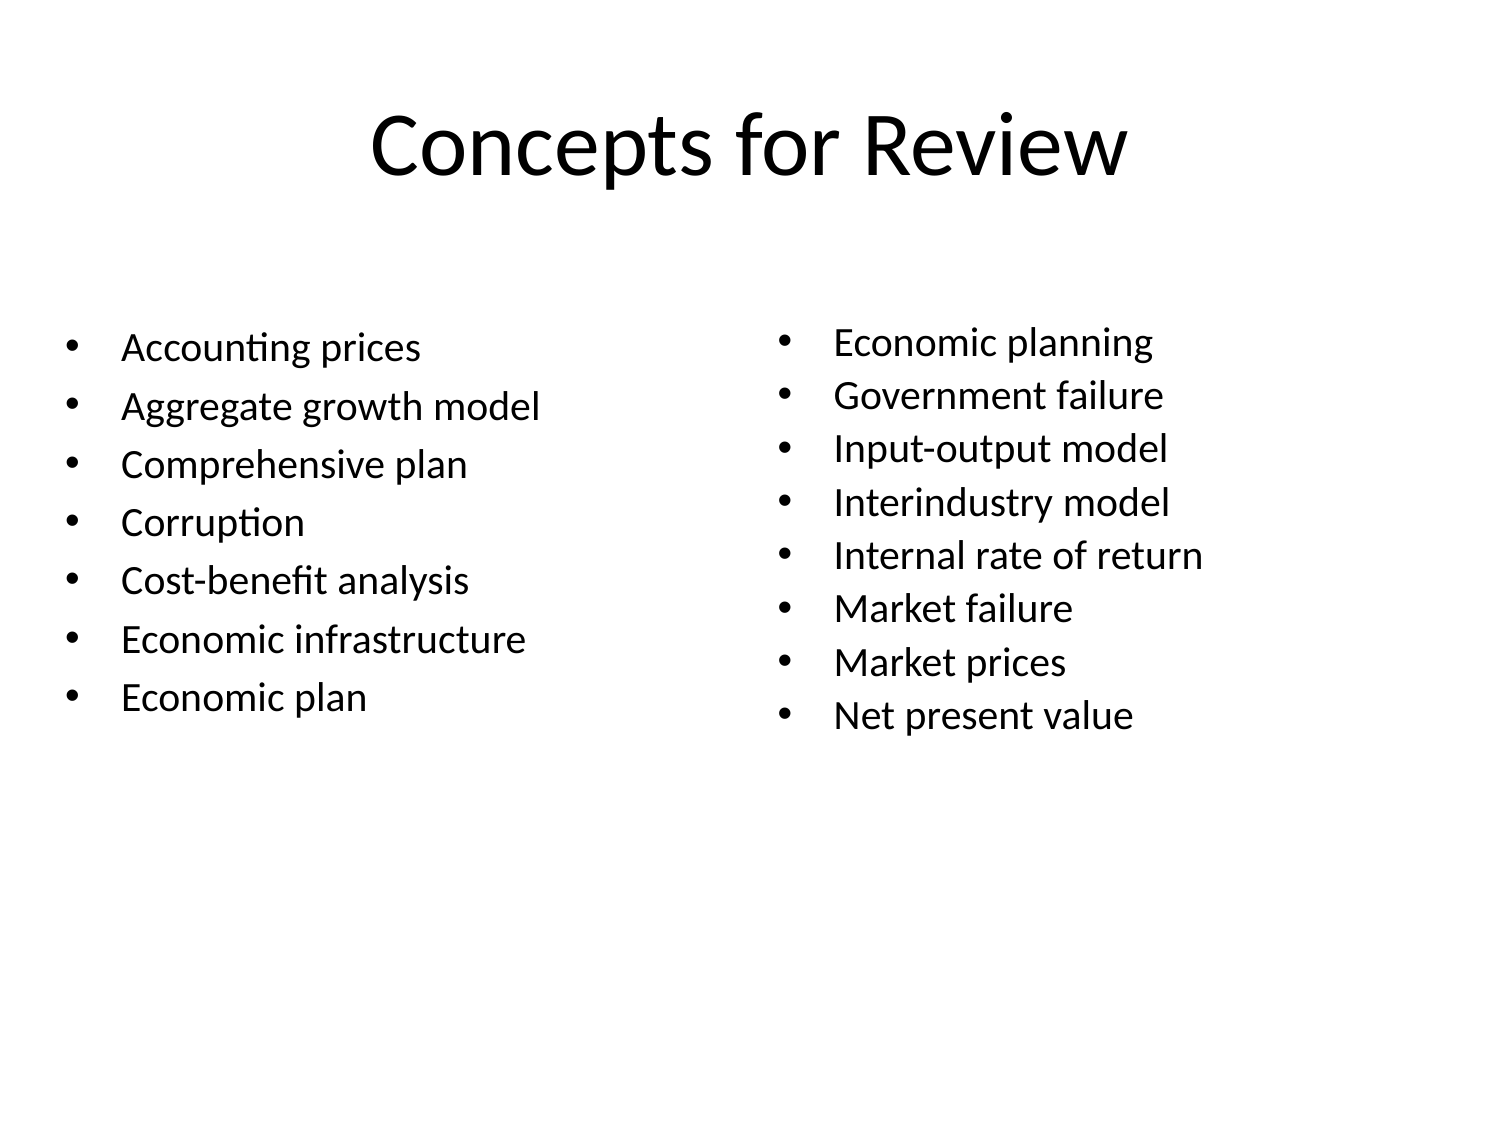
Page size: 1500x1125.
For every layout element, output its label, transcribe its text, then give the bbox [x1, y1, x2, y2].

list Economic planning Government failure Input-output model Interindustry model Internal rate of return Market failure Market prices Net present value [762, 312, 1450, 1038]
title Concepts for Review [75, 45, 1425, 233]
list Accounting prices Aggregate growth model Comprehensive plan Corruption Cost-benefit analysis Economic infrastructure Economic plan [50, 312, 738, 1050]
